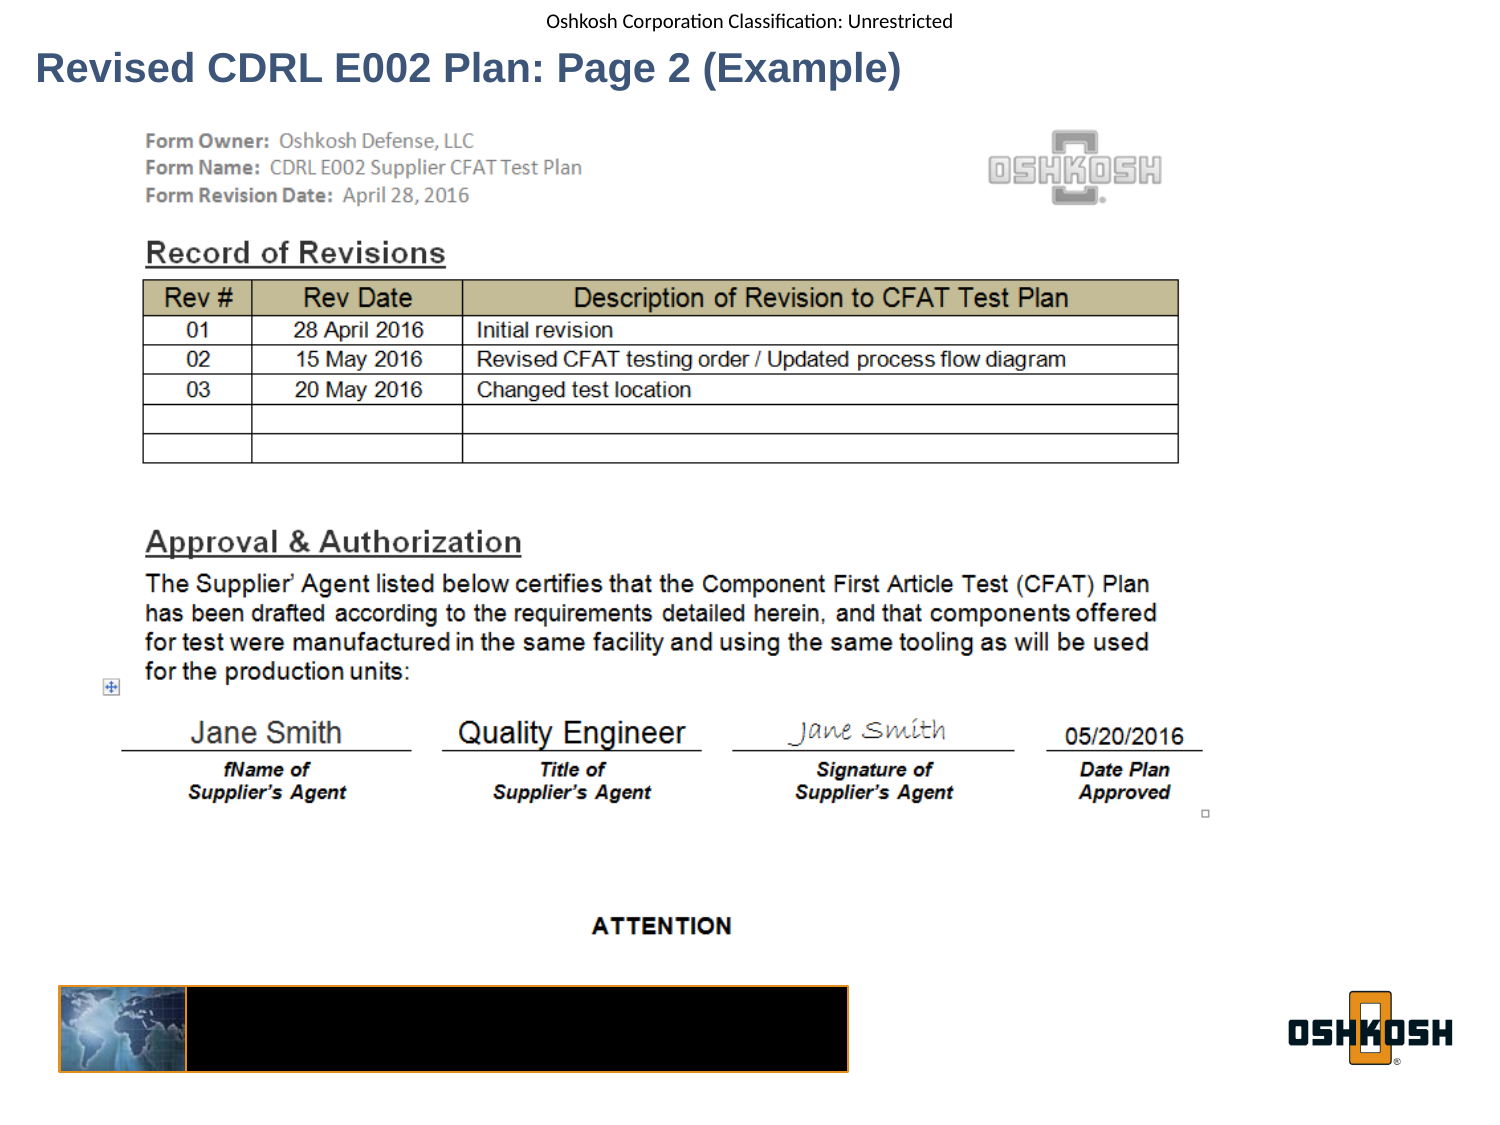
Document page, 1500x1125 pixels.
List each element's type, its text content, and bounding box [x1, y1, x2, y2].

picture [87, 99, 1301, 961]
picture [1282, 984, 1457, 1070]
picture [61, 987, 185, 1071]
title Revised CDRL E002 Plan: Page 2 (Example) [35, 40, 1465, 92]
